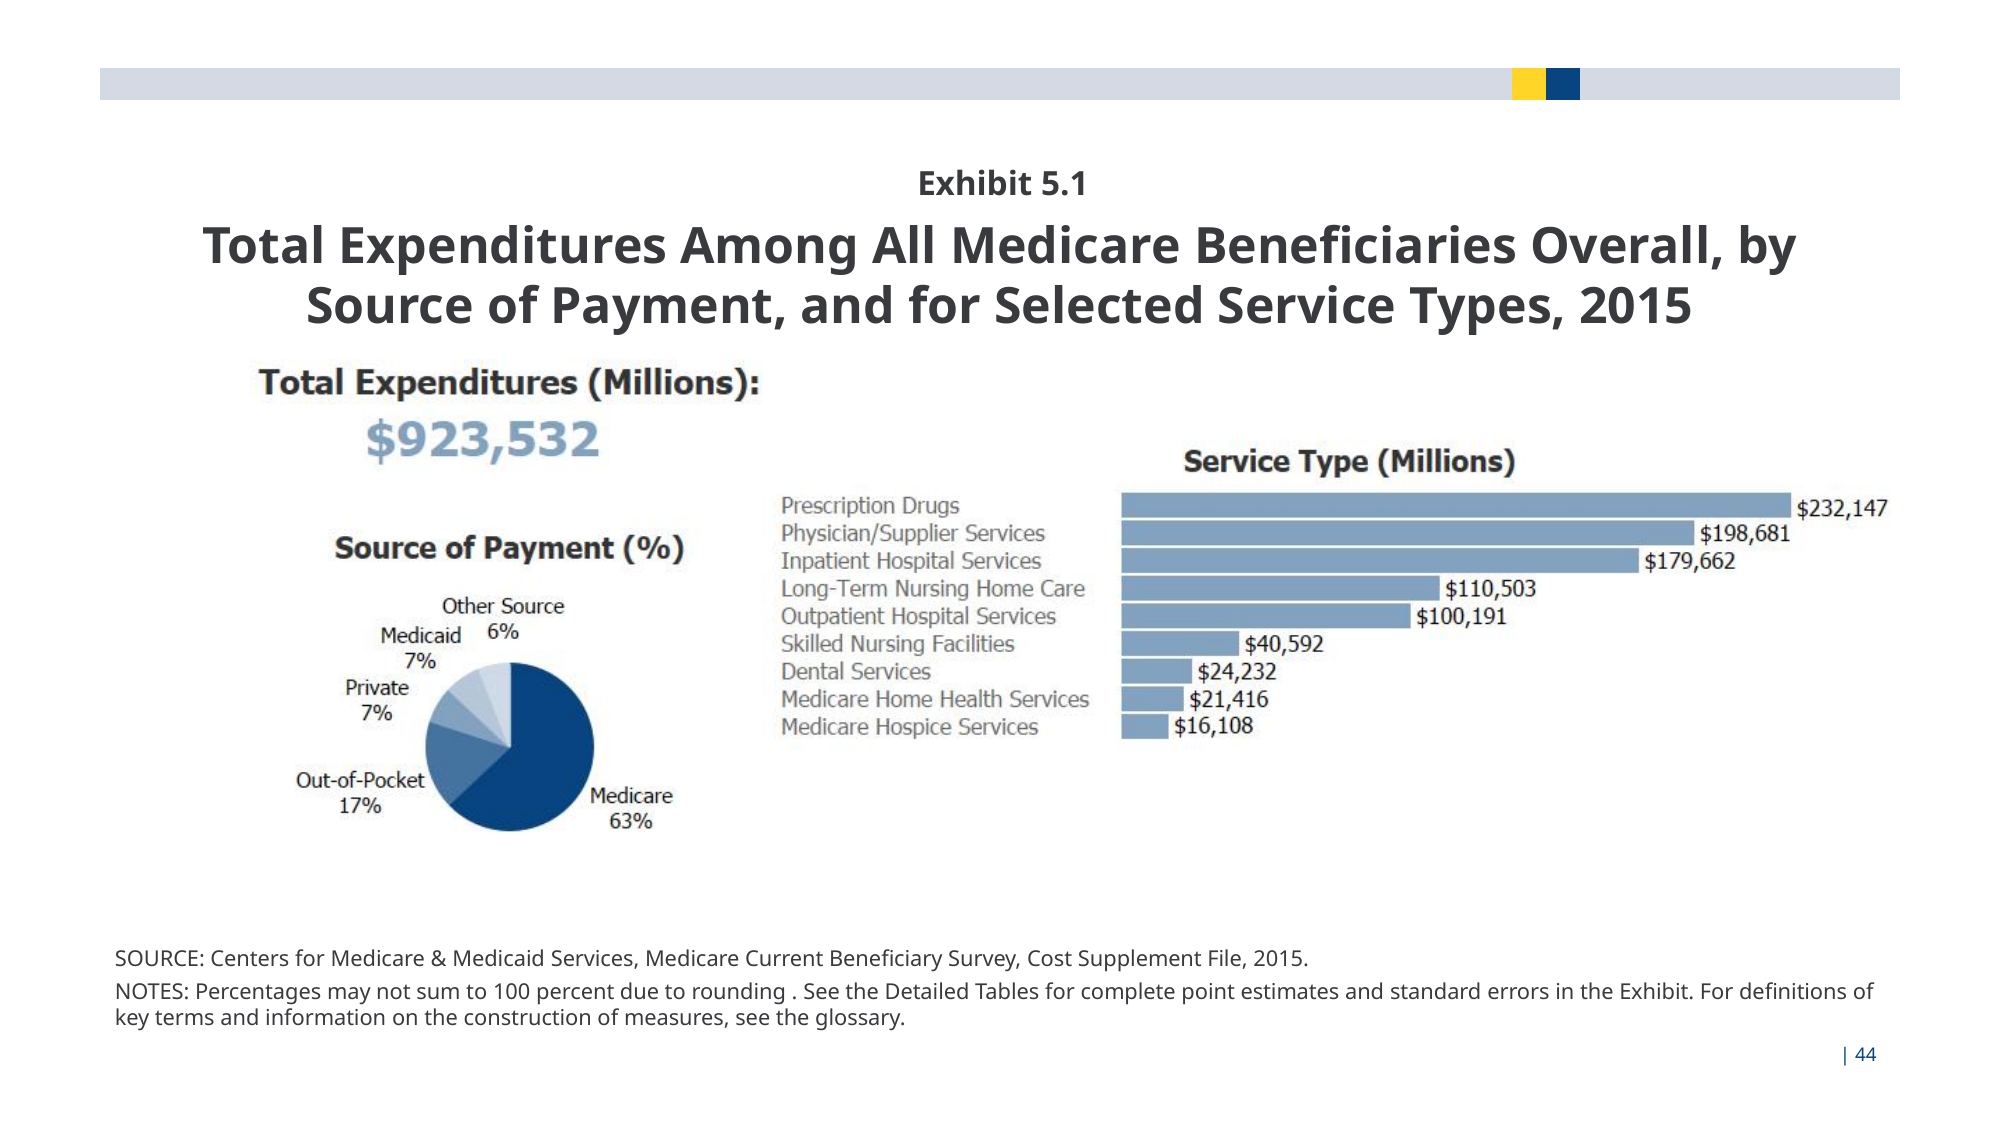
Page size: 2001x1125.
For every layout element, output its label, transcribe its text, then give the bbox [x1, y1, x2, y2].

list Total Expenditures Among All Medicare Beneficiaries Overall, by Source of Payment, and for Selected Service Types, 2015 [99, 213, 1900, 300]
list SOURCE: Centers for Medicare & Medicaid Services, Medicare Current Beneficiary Survey, Cost Supplement File, 2015. NOTES: Percentages may not sum to 100 percent due to rounding . See the Detailed Tables for complete point estimates and standard errors in the Exhibit. For definitions of key terms and information on the construction of measures, see the glossary. [99, 937, 1900, 997]
title Exhibit 5.1 [99, 154, 1900, 213]
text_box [249, 337, 1938, 873]
